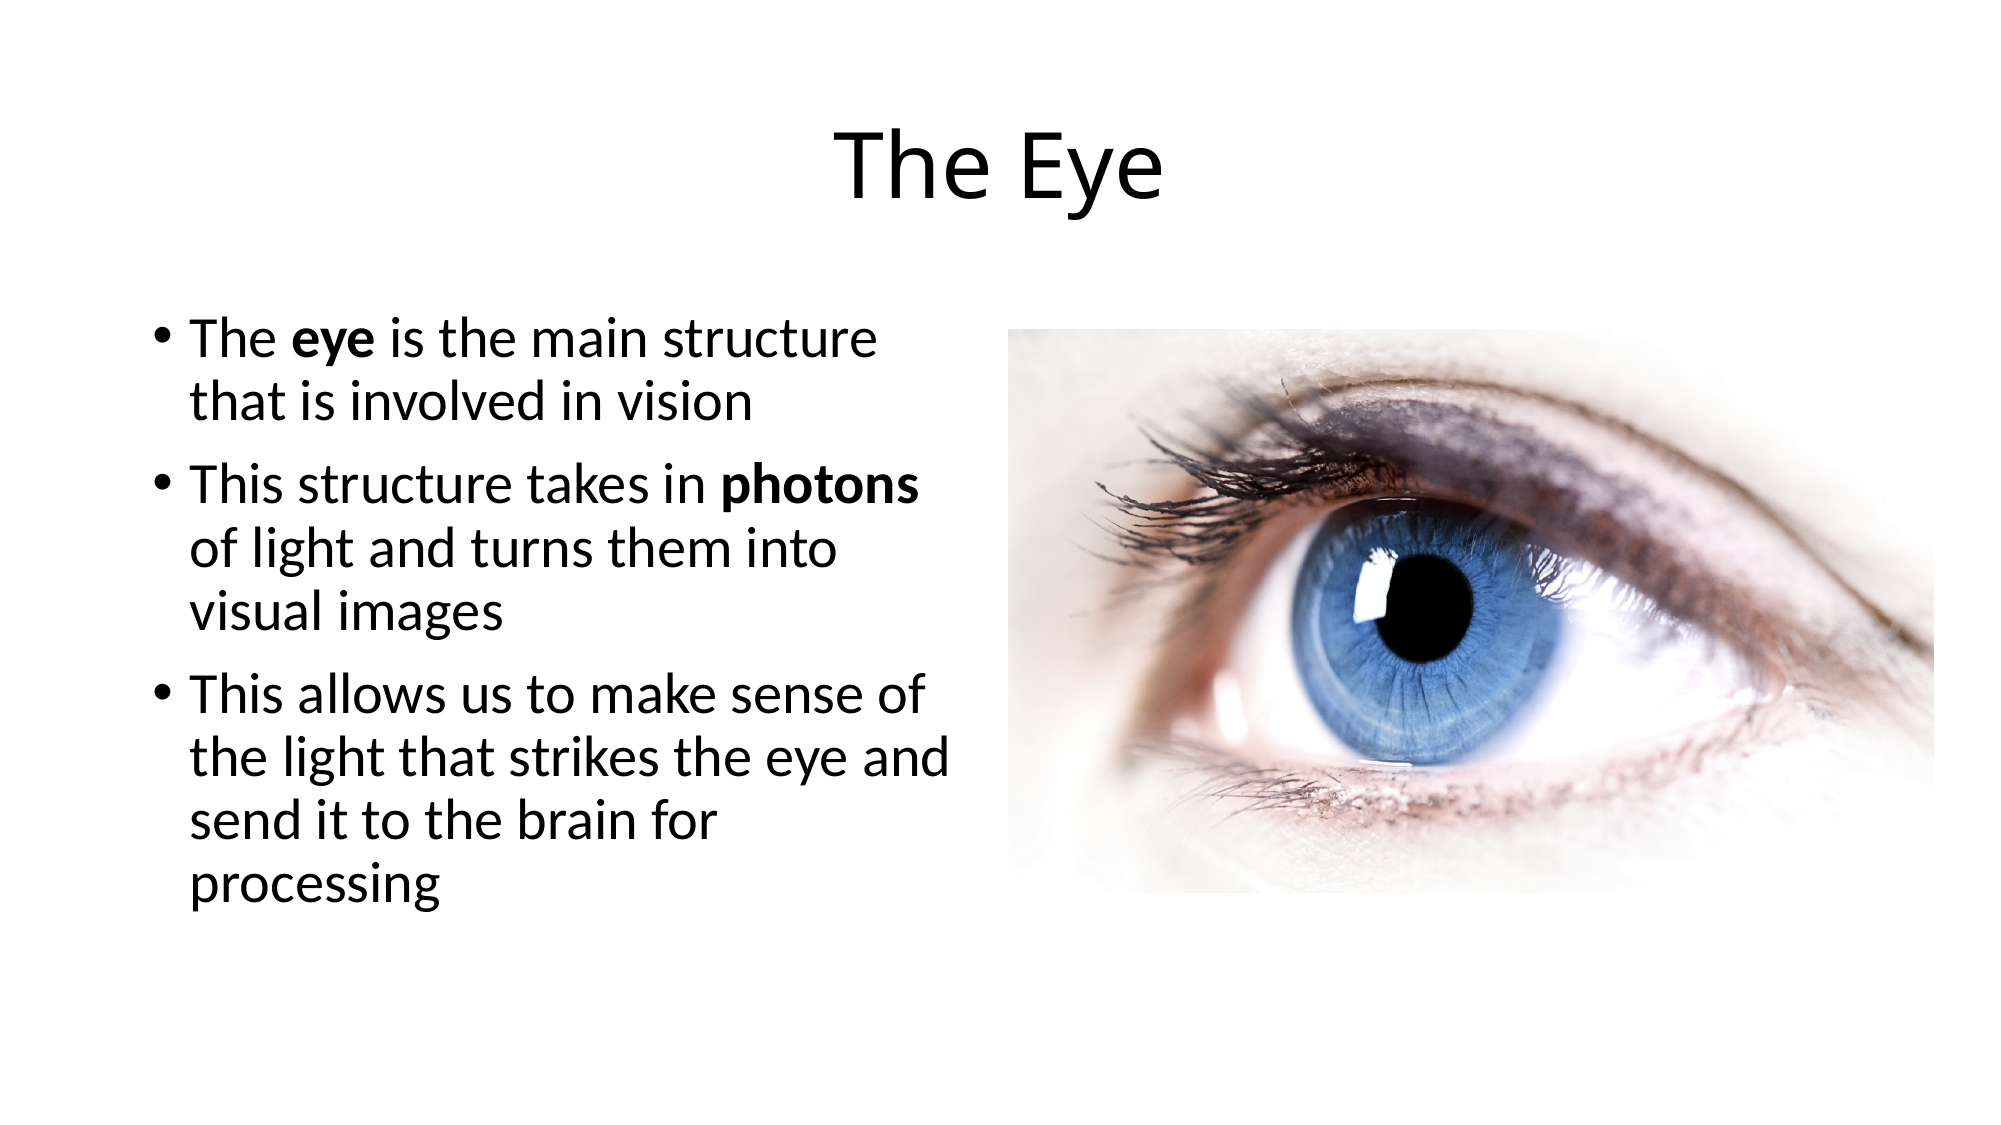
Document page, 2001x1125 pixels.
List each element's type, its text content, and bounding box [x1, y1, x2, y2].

list The eye is the main structure that is involved in vision This structure takes in photons of light and turns them into visual images This allows us to make sense of the light that strikes the eye and send it to the brain for processing [137, 299, 988, 1014]
title The Eye [137, 59, 1863, 278]
picture [1007, 329, 1934, 893]
